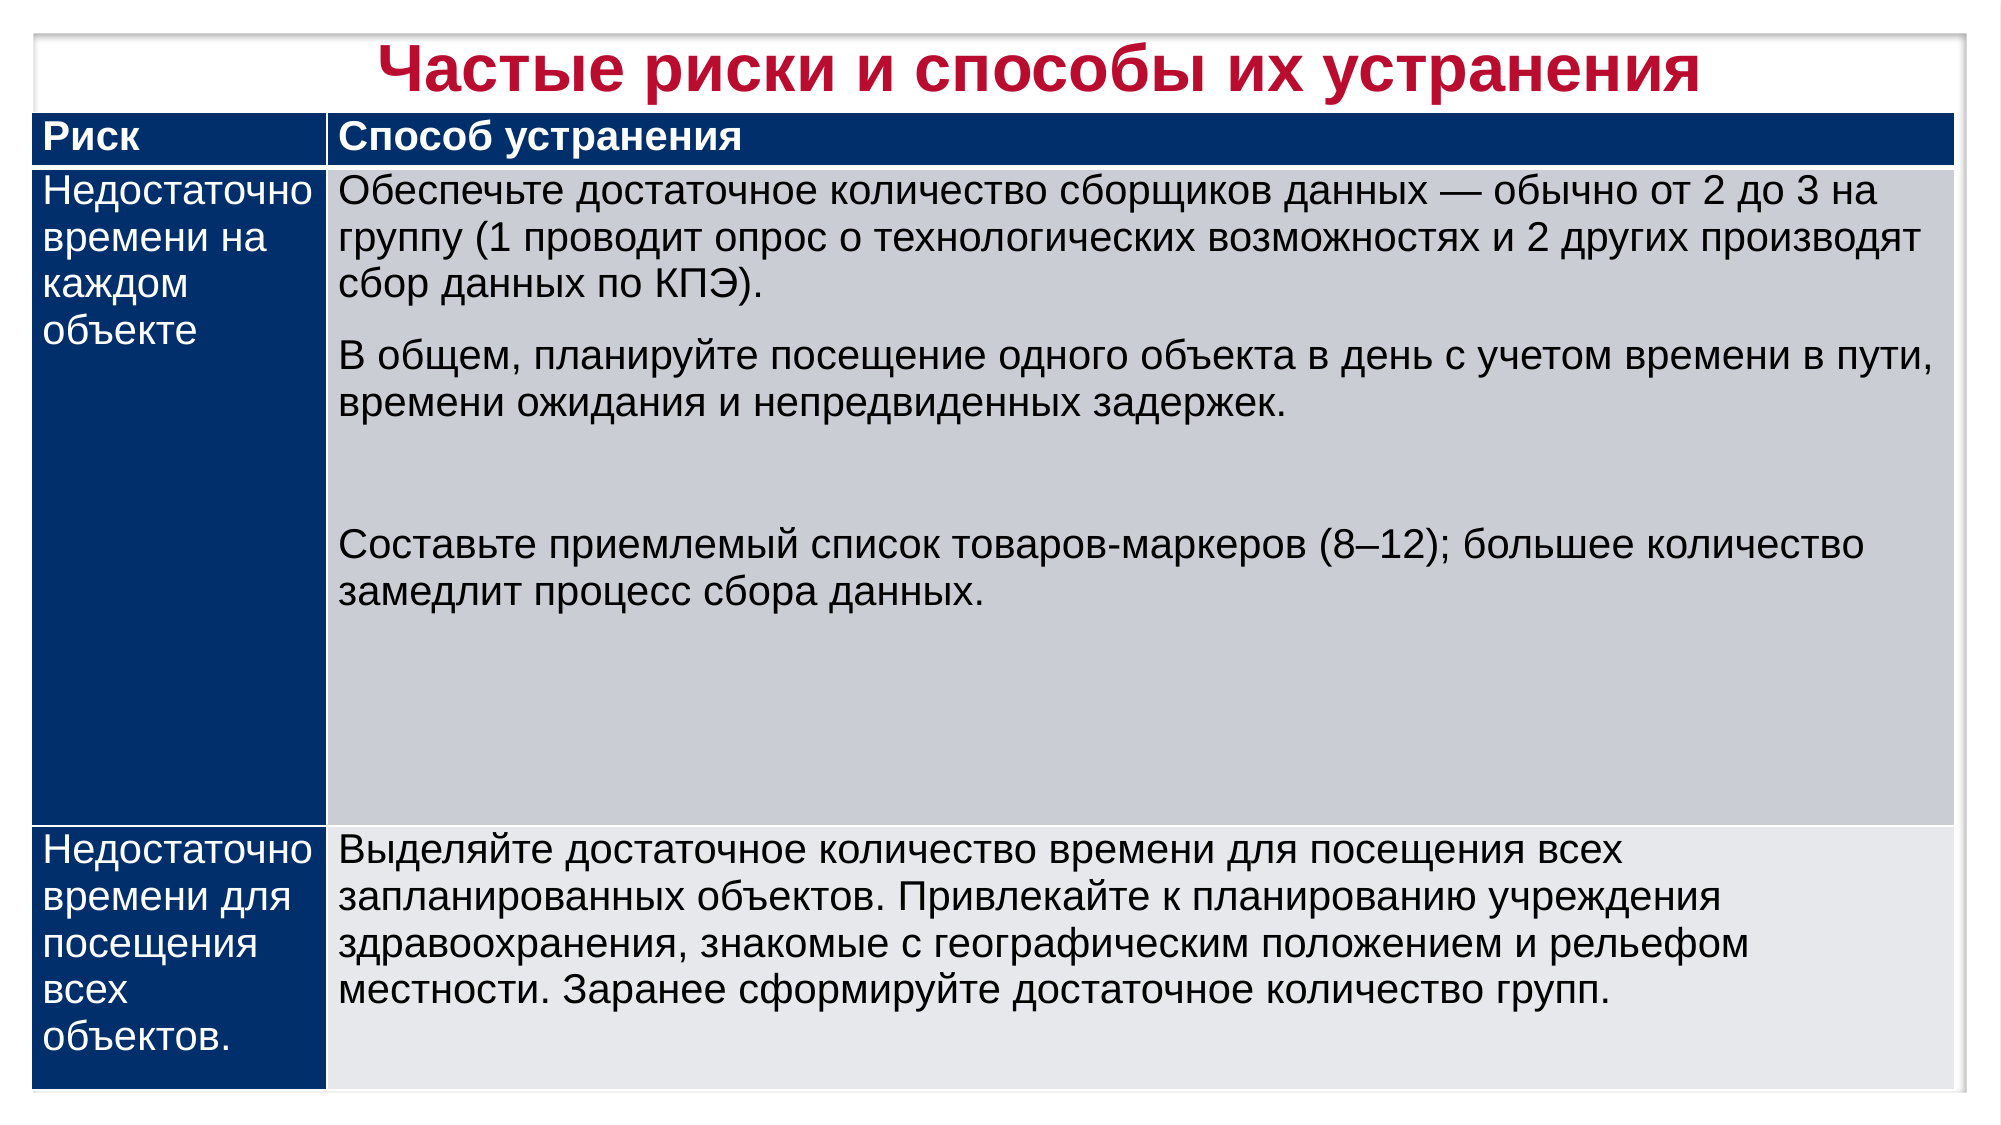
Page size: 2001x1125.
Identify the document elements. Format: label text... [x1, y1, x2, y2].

title Частые риски и способы их устранения [357, 17, 1725, 112]
table_cell Обеспечьте достаточное количество сборщиков данных — обычно от 2 до 3 на группу (1 проводит опрос о технологических возможностях и 2 других производят сбор данных по КПЭ). В общем, планируйте посещение одного объекта в день с учетом времени в пути, времени ожидания и непредвиденных задержек. Составьте приемлемый список товаров-маркеров (8–12); большее количество замедлит процесс сбора данных. [328, 170, 1954, 825]
table_header Риск [32, 113, 326, 165]
table_cell Выделяйте достаточное количество времени для посещения всех запланированных объектов. Привлекайте к планированию учреждения здравоохранения, знакомые с географическим положением и рельефом местности. Заранее сформируйте достаточное количество групп. [328, 827, 1954, 1089]
table_cell Недостаточно времени на каждом объекте [32, 170, 326, 825]
table_header Способ устранения [328, 113, 1954, 165]
table_cell Недостаточно времени для посещения всех объектов. [32, 827, 326, 1089]
